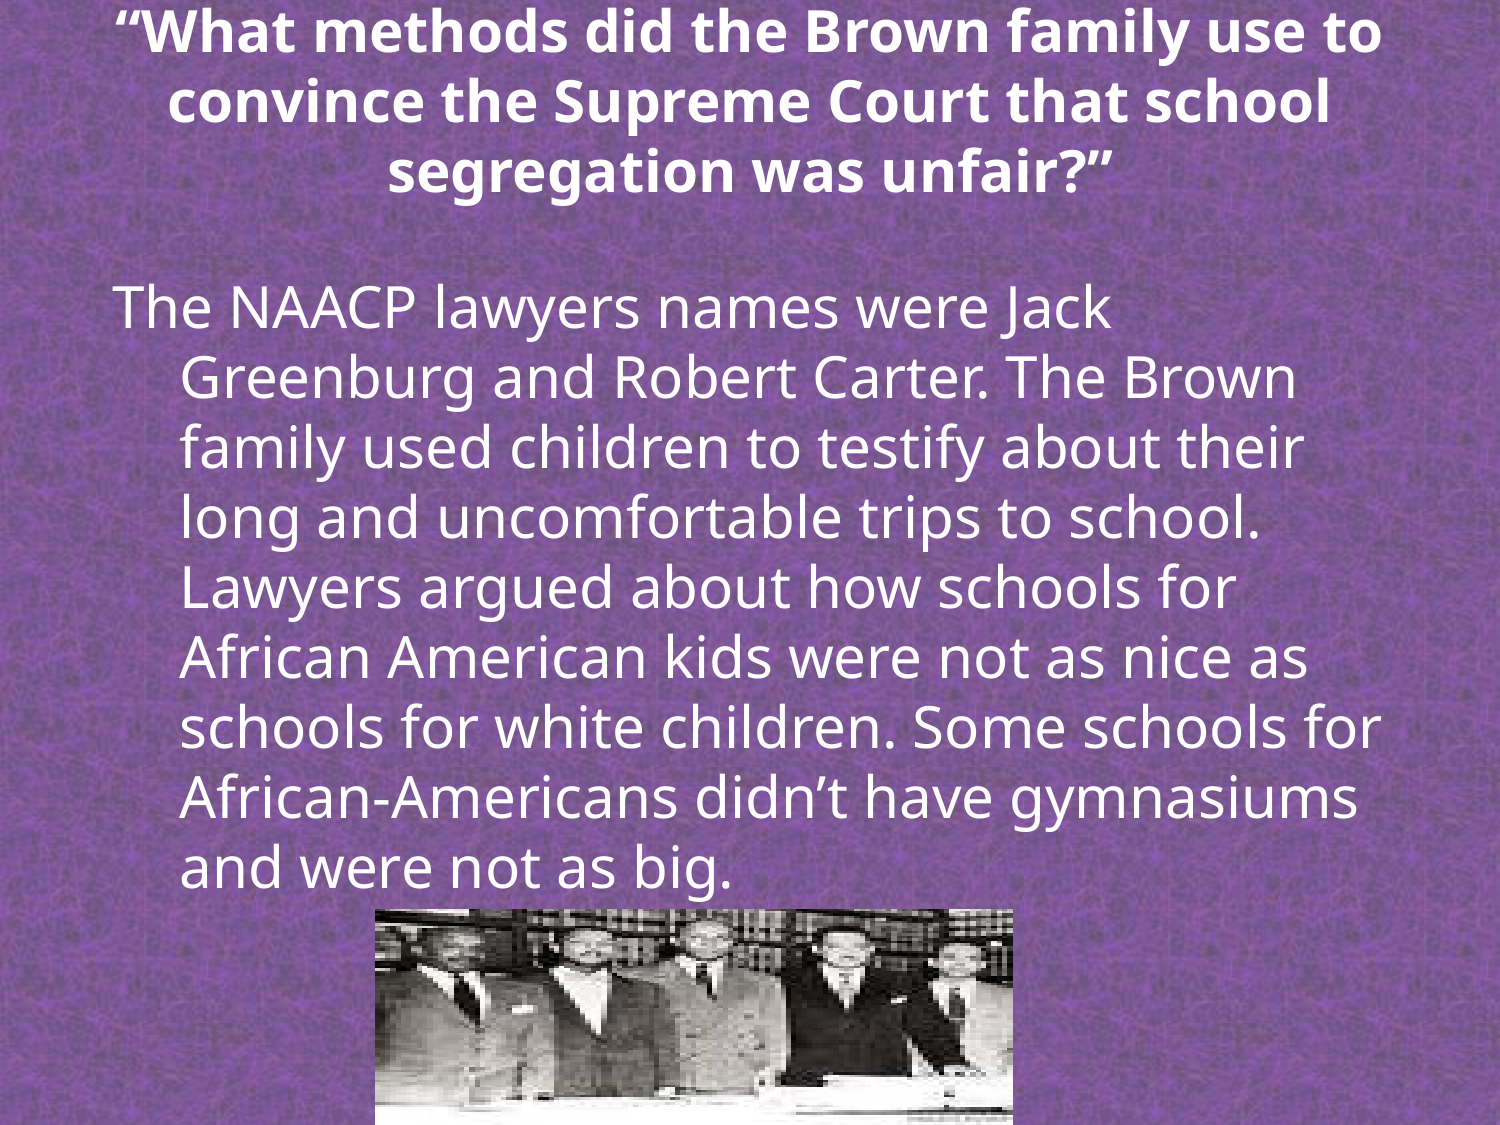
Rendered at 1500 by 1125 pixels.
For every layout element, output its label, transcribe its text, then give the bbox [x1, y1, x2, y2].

title “What methods did the Brown family use to convince the Supreme Court that school segregation was unfair?” [75, 45, 1425, 233]
list The NAACP lawyers names were Jack Greenburg and Robert Carter. The Brown family used children to testify about their long and uncomfortable trips to school. Lawyers argued about how schools for African American kids were not as nice as schools for white children. Some schools for African-Americans didn’t have gymnasiums and were not as big. [75, 262, 1425, 1035]
picture [374, 909, 1013, 1125]
